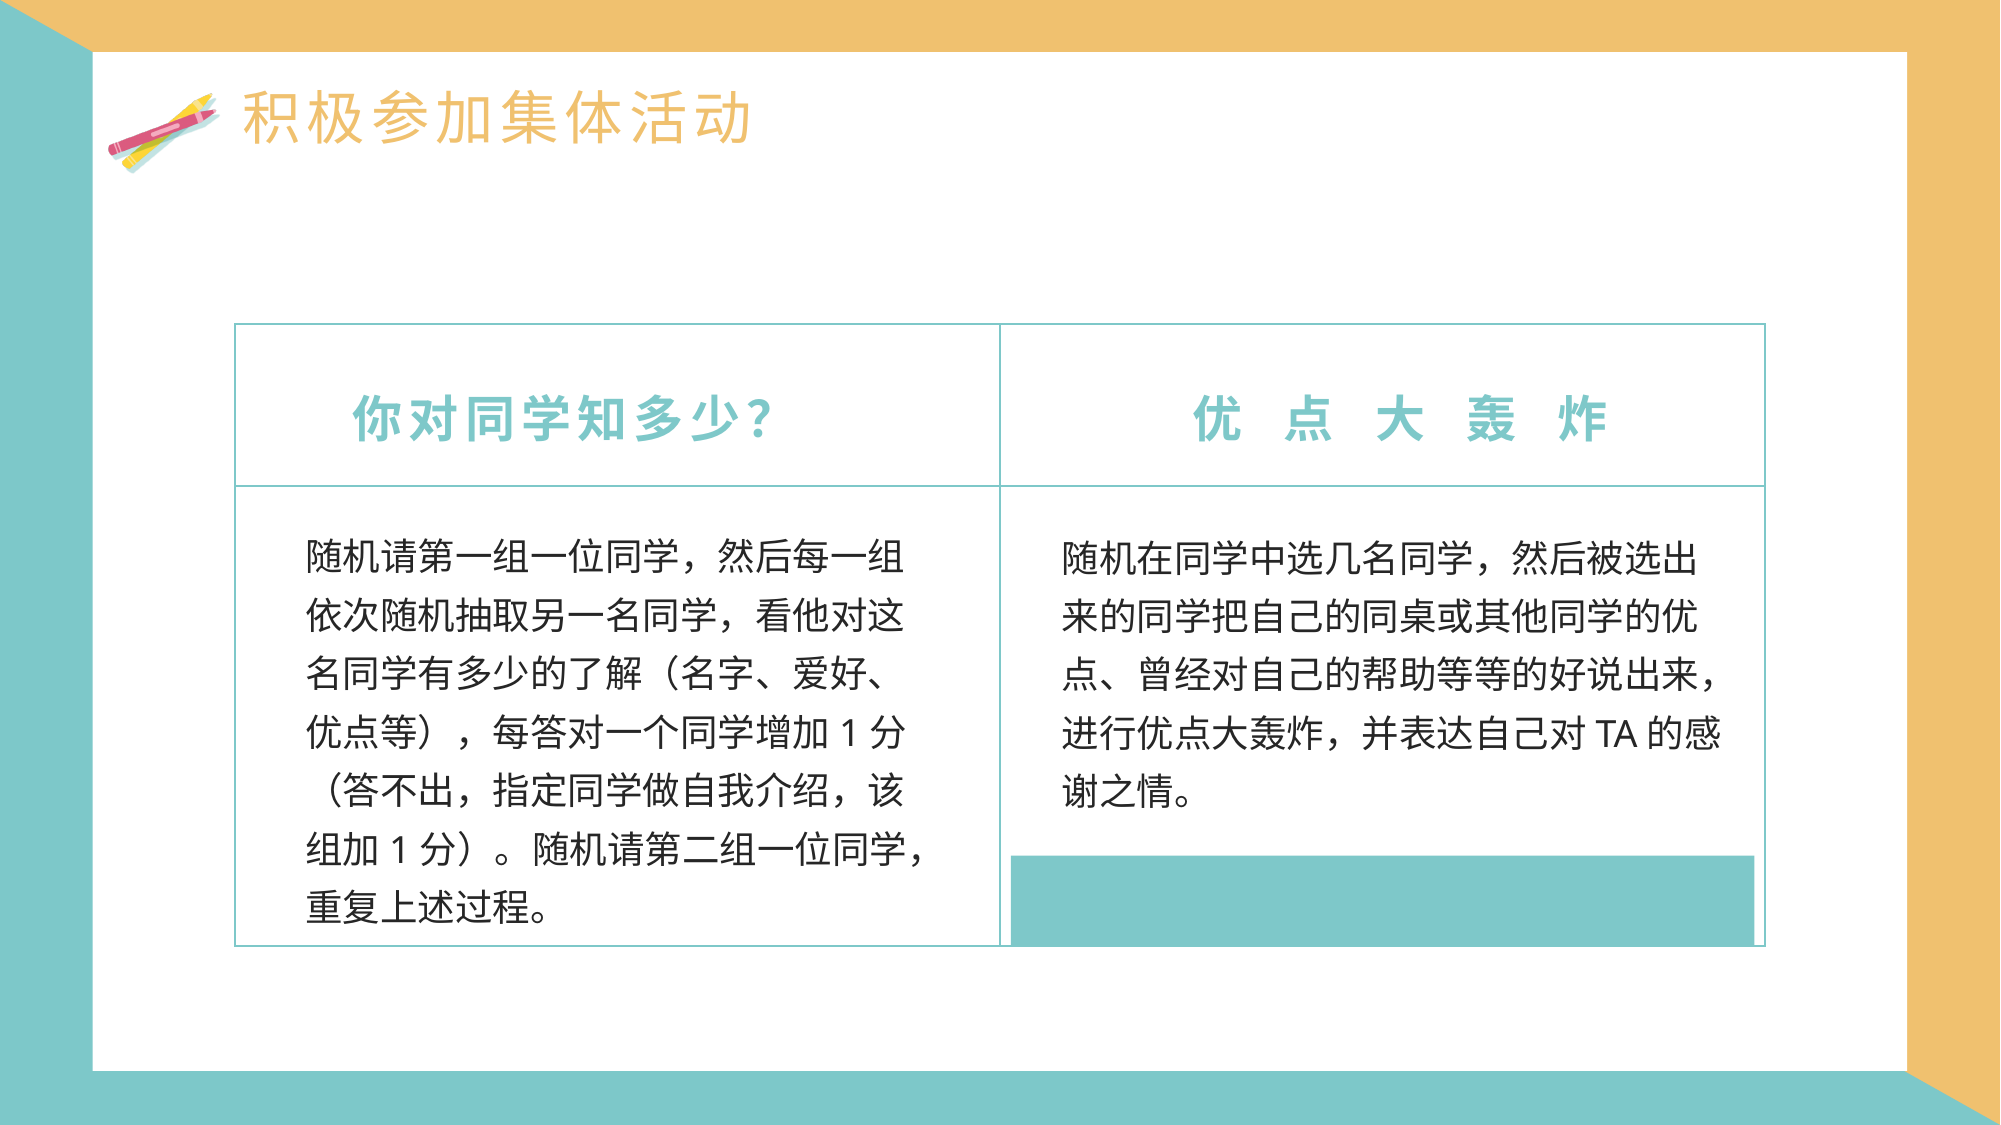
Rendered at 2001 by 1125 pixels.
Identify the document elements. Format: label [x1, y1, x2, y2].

text_box [234, 324, 1766, 947]
picture [97, 86, 269, 188]
